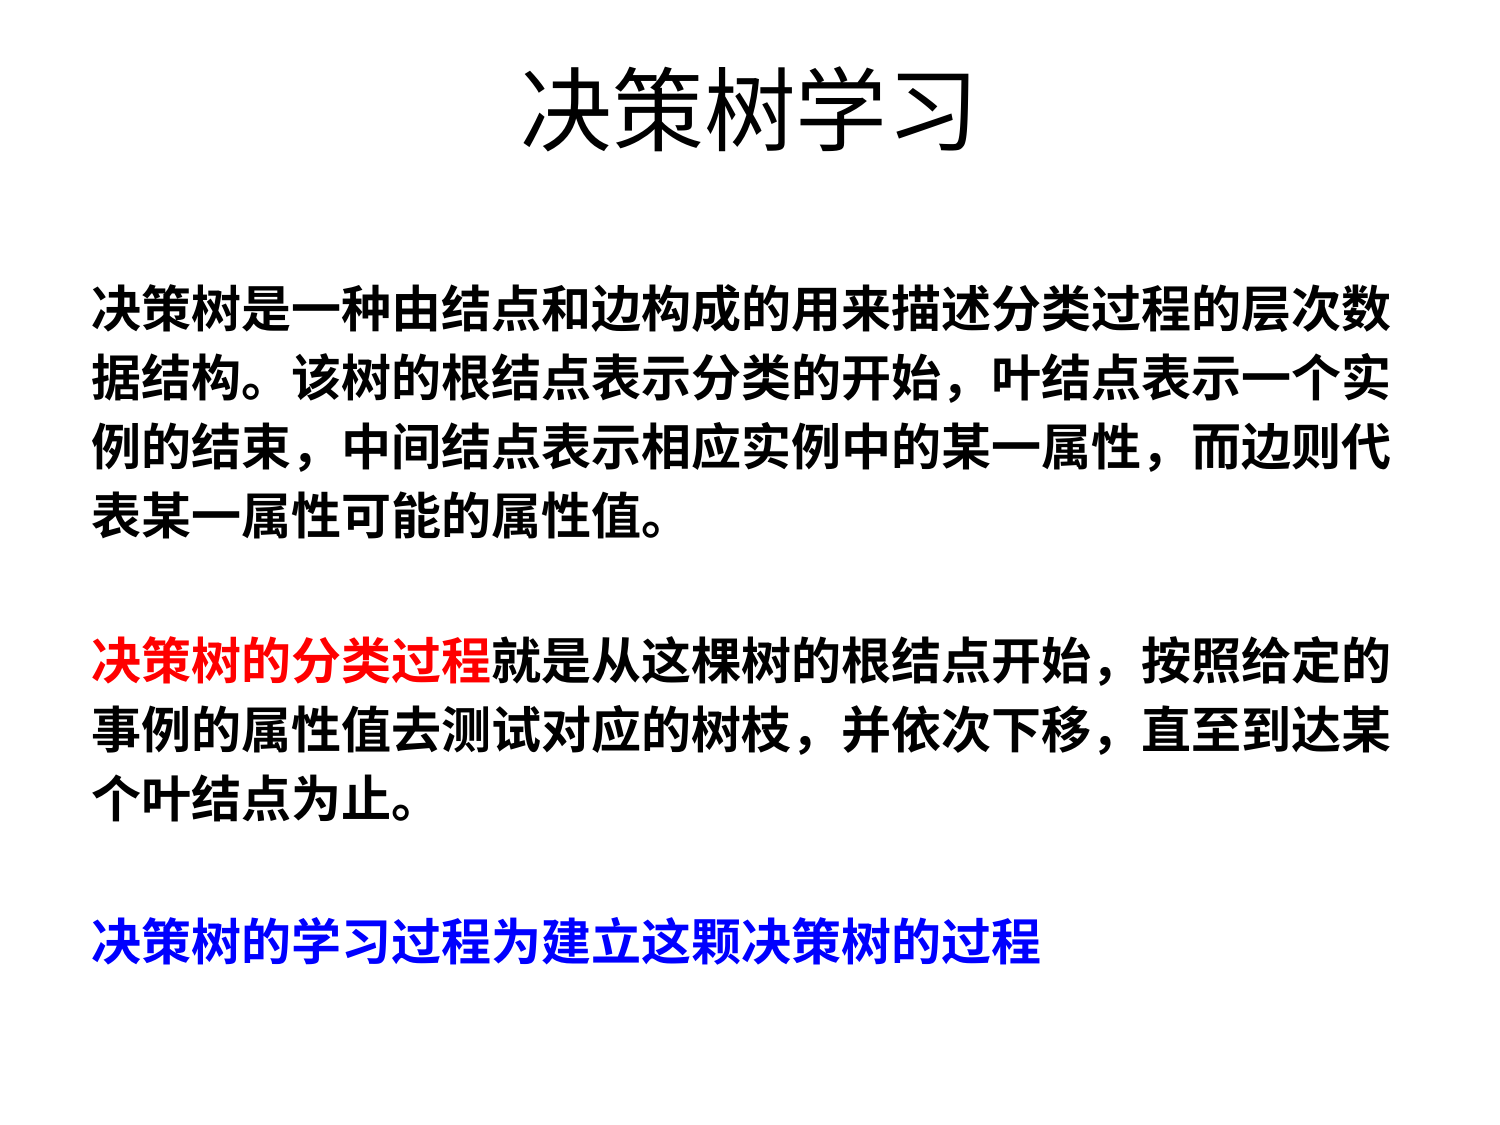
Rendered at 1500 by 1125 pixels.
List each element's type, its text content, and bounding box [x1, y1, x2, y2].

text_box 决策树学习 [74, 45, 1425, 233]
text_box 决策树是一种由结点和边构成的用来描述分类过程的层次数据结构。该树的根结点表示分类的开始，叶结点表示一个实例的结束，中间结点表示相应实例中的某一属性，而边则代表某一属性可能的属性值。 决策树的分类过程就是从这棵树的根结点开始，按照给定的事例的属性值去测试对应的树枝，并依次下移，直至到达某个叶结点为止。 决策树的学习过程为建立这颗决策树的过程 [76, 261, 1441, 1050]
